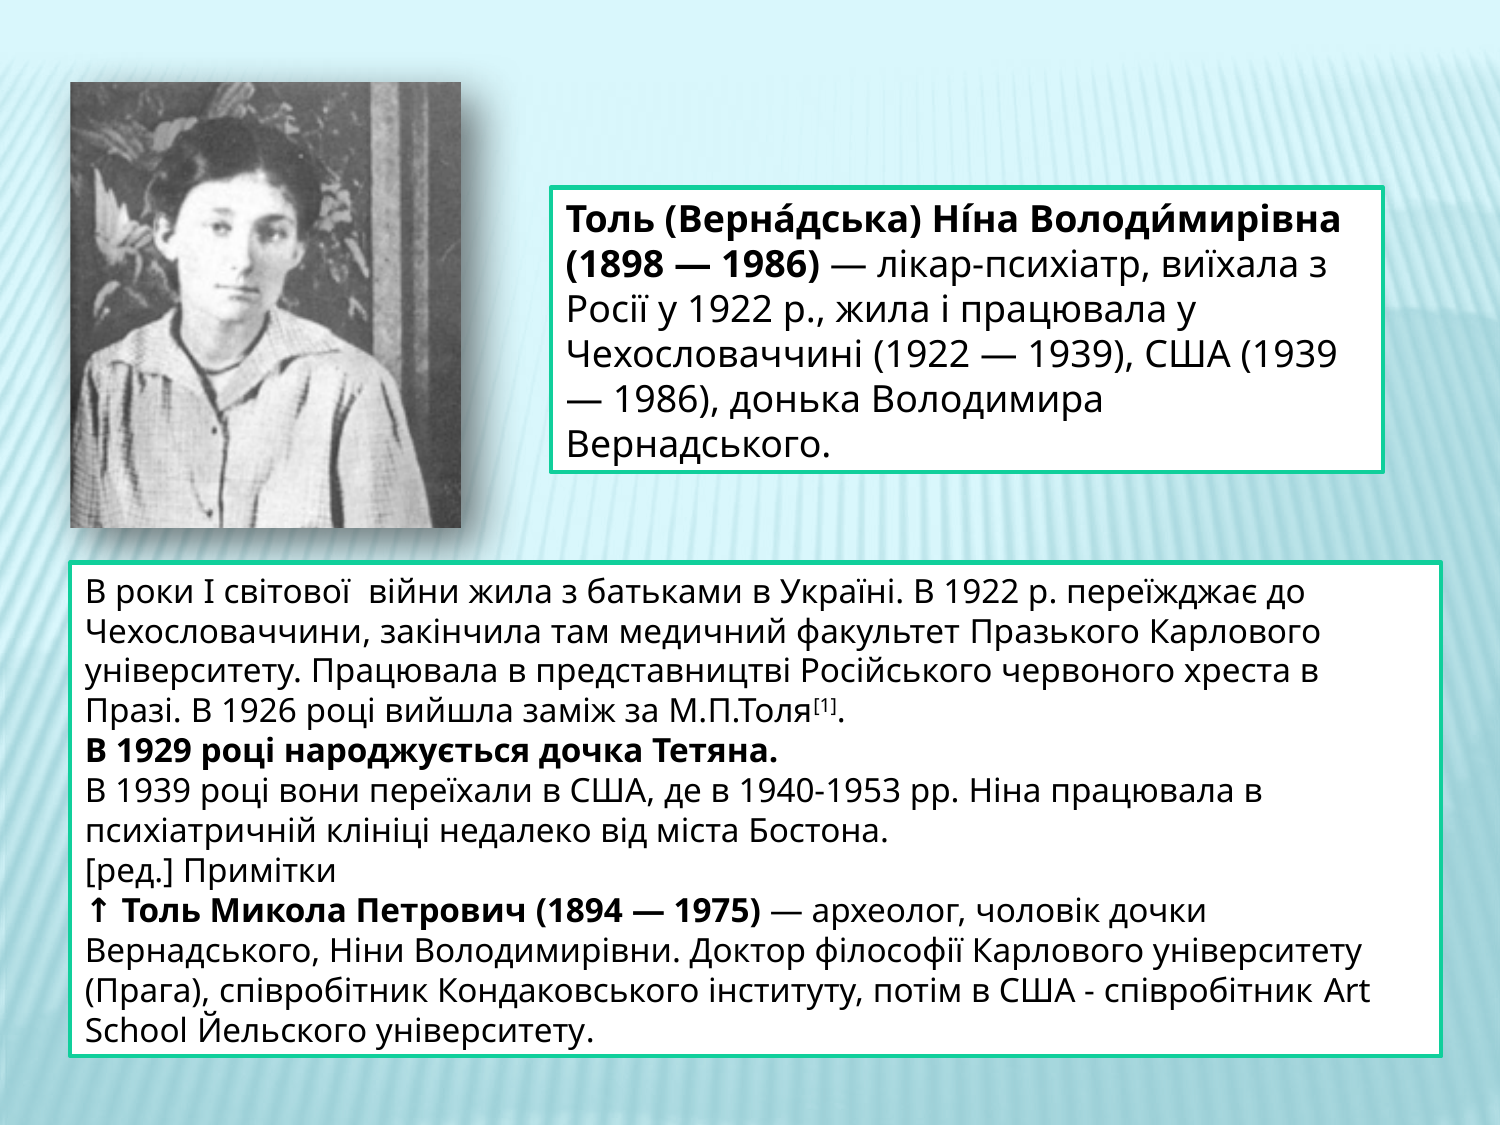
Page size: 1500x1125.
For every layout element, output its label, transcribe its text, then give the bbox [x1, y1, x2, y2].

text_box В роки I світової війни жила з батьками в Україні. В 1922 р. переїжджає до Чехословаччини, закінчила там медичний факультет Празького Карлового університету. Працювала в представництві Російського червоного хреста в Празі. В 1926 році вийшла заміж за М.П.Толя[1]. В 1929 році народжується дочка Тетяна. В 1939 році вони переїхали в США, де в 1940-1953 рр. Ніна працювала в психіатричній клініці недалеко від міста Бостона. [ред.] Примітки ↑ Толь Микола Петрович (1894 — 1975) — археолог, чоловік дочки Вернадського, Ніни Володимирівни. Доктор філософії Карлового університету (Прага), співробітник Кондаковського інституту, потім в США - співробітник Art School Йельского університету. [68, 560, 1443, 1058]
picture [69, 81, 462, 528]
text_box Толь (Верна́дська) Ні́на Володи́мирівна (1898 — 1986) — лікар-психіатр, виїхала з Росії у 1922 р., жила і працювала у Чехословаччині (1922 — 1939), США (1939 — 1986), донька Володимира Вернадського. [549, 185, 1385, 474]
